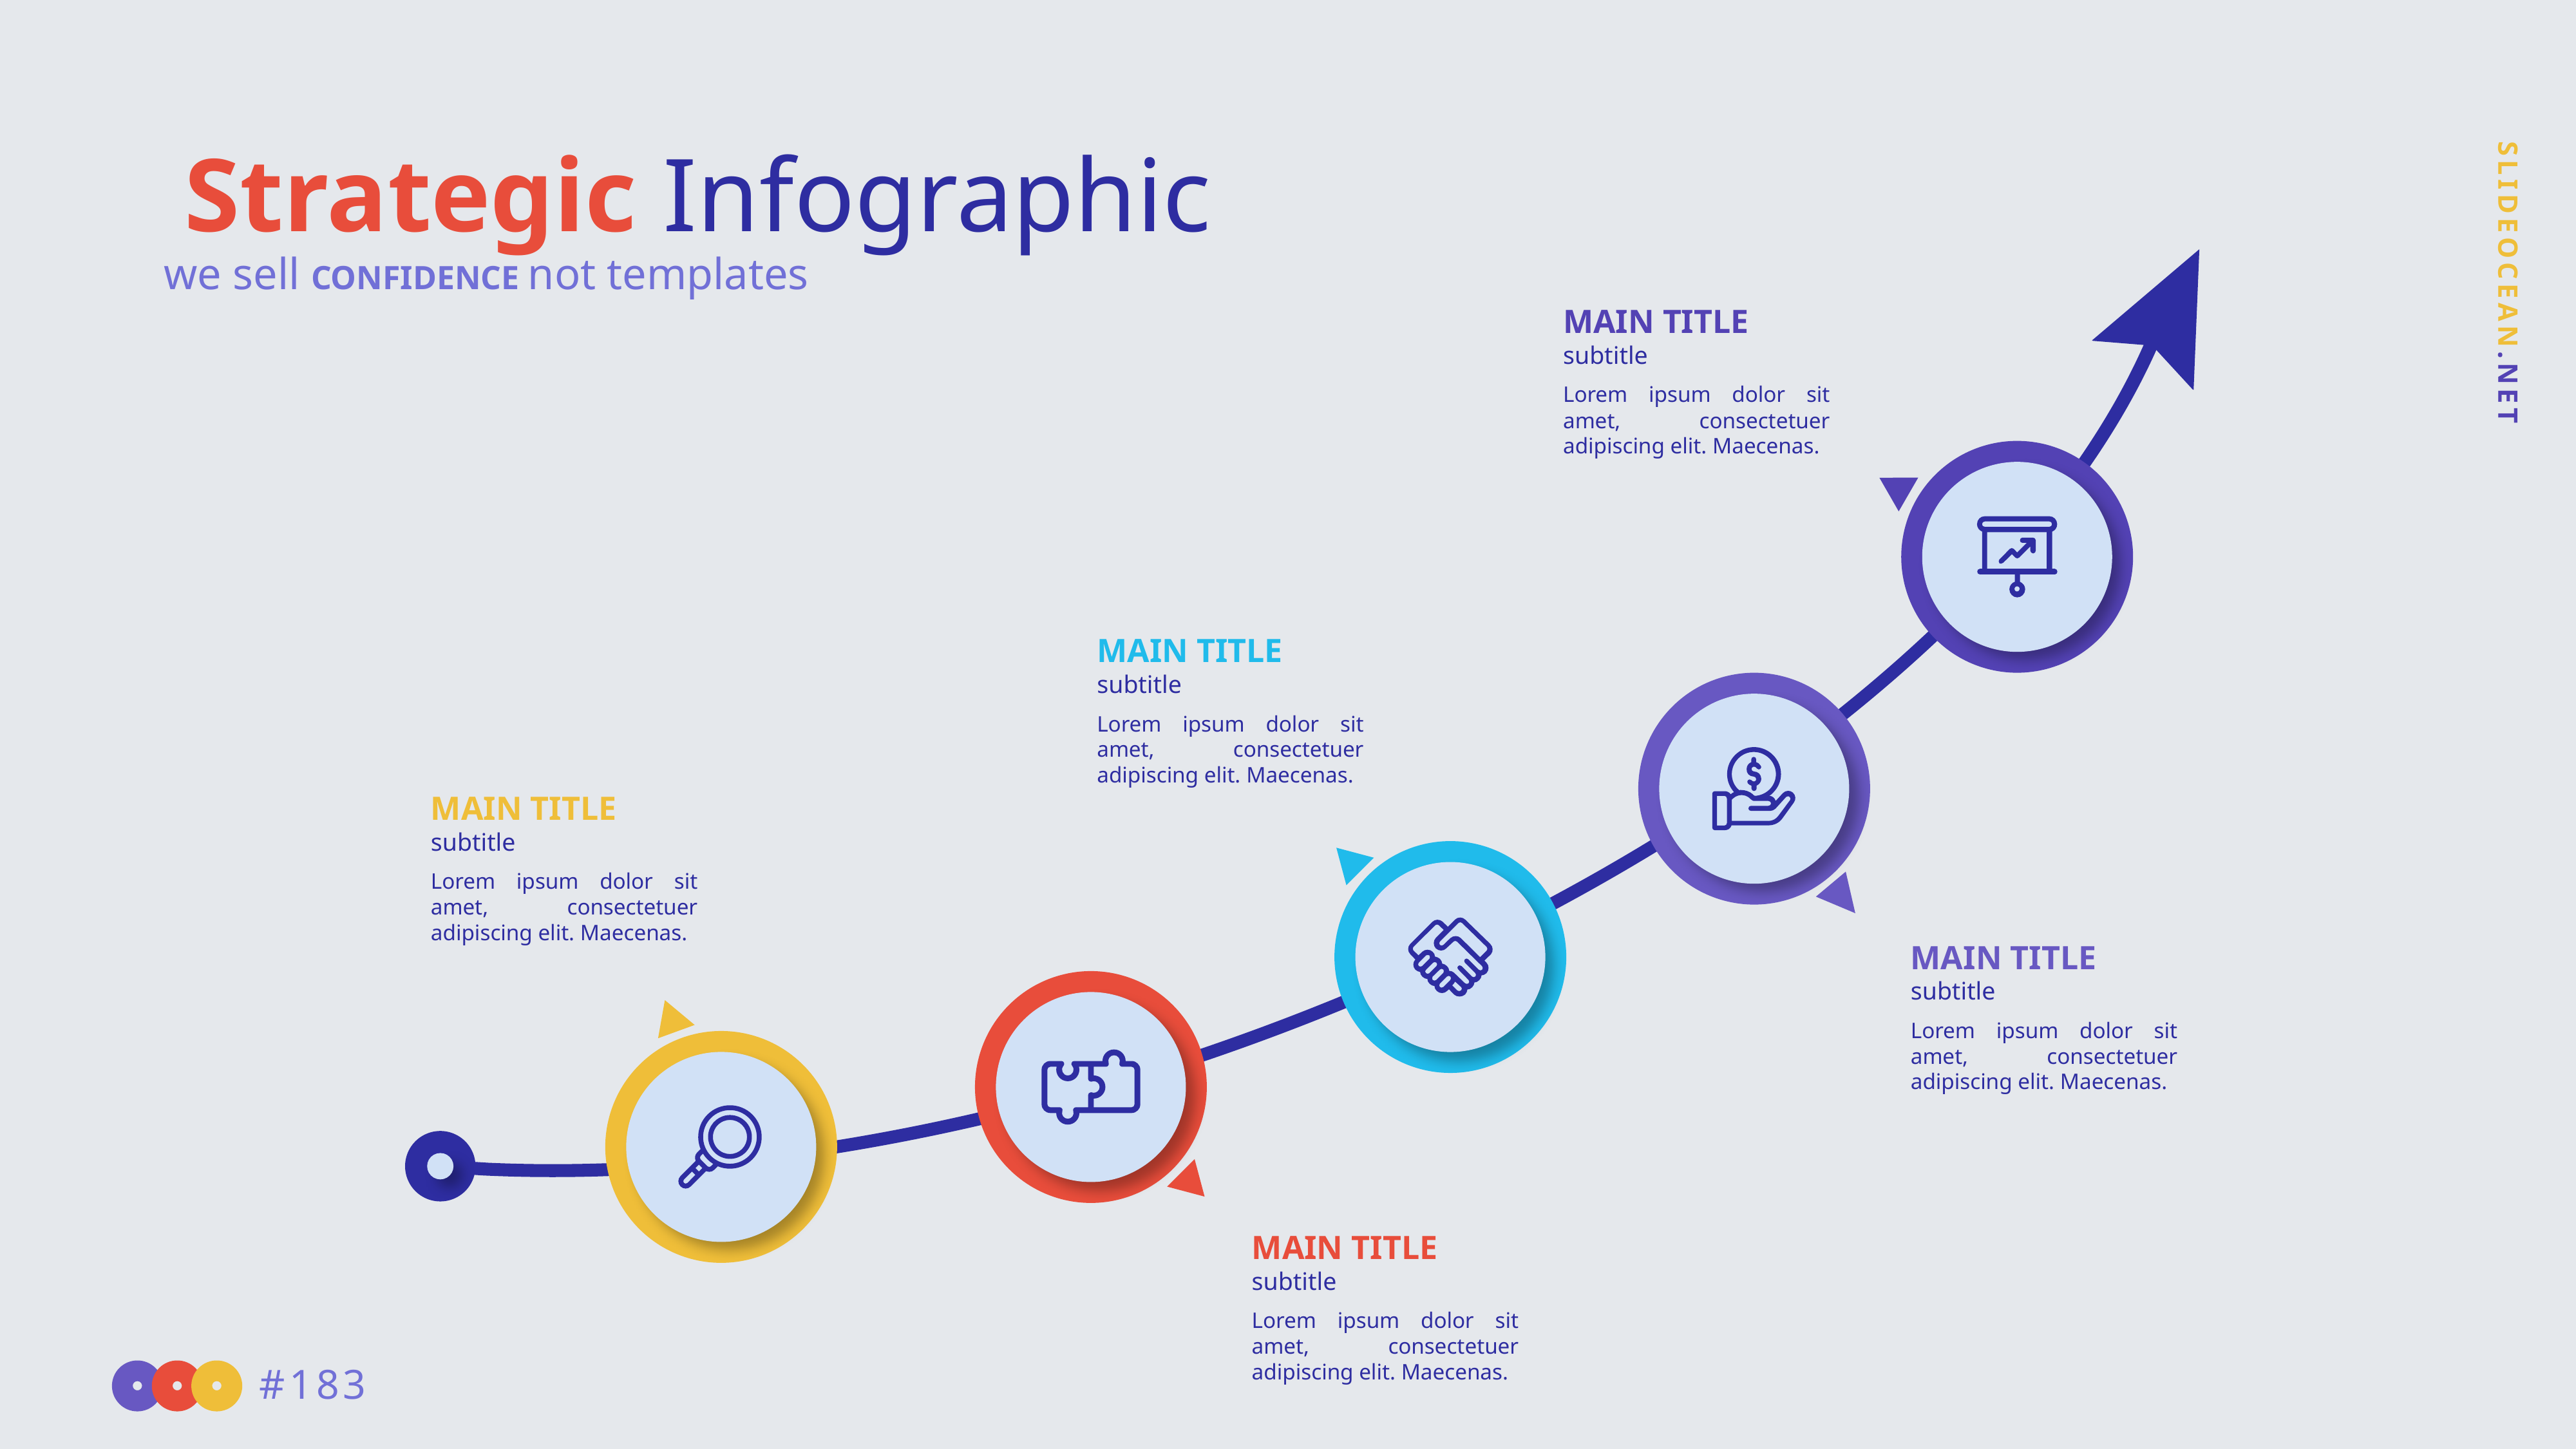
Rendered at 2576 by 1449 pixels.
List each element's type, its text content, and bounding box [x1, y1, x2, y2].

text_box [1087, 625, 1374, 794]
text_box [421, 782, 708, 951]
text_box #183 [259, 1359, 1065, 1408]
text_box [1900, 931, 2188, 1101]
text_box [1328, 840, 1567, 1074]
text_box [974, 971, 1213, 1204]
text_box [1553, 296, 1841, 465]
text_box we sell CONFIDENCE not templates [164, 247, 390, 299]
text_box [1976, 516, 2058, 598]
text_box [390, 242, 2277, 1202]
text_box Strategic Infographic [175, 126, 1221, 247]
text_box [1877, 440, 2134, 674]
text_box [1712, 746, 1797, 831]
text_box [605, 998, 838, 1264]
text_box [1638, 672, 1871, 918]
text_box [1242, 1221, 1529, 1390]
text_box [677, 1104, 765, 1189]
